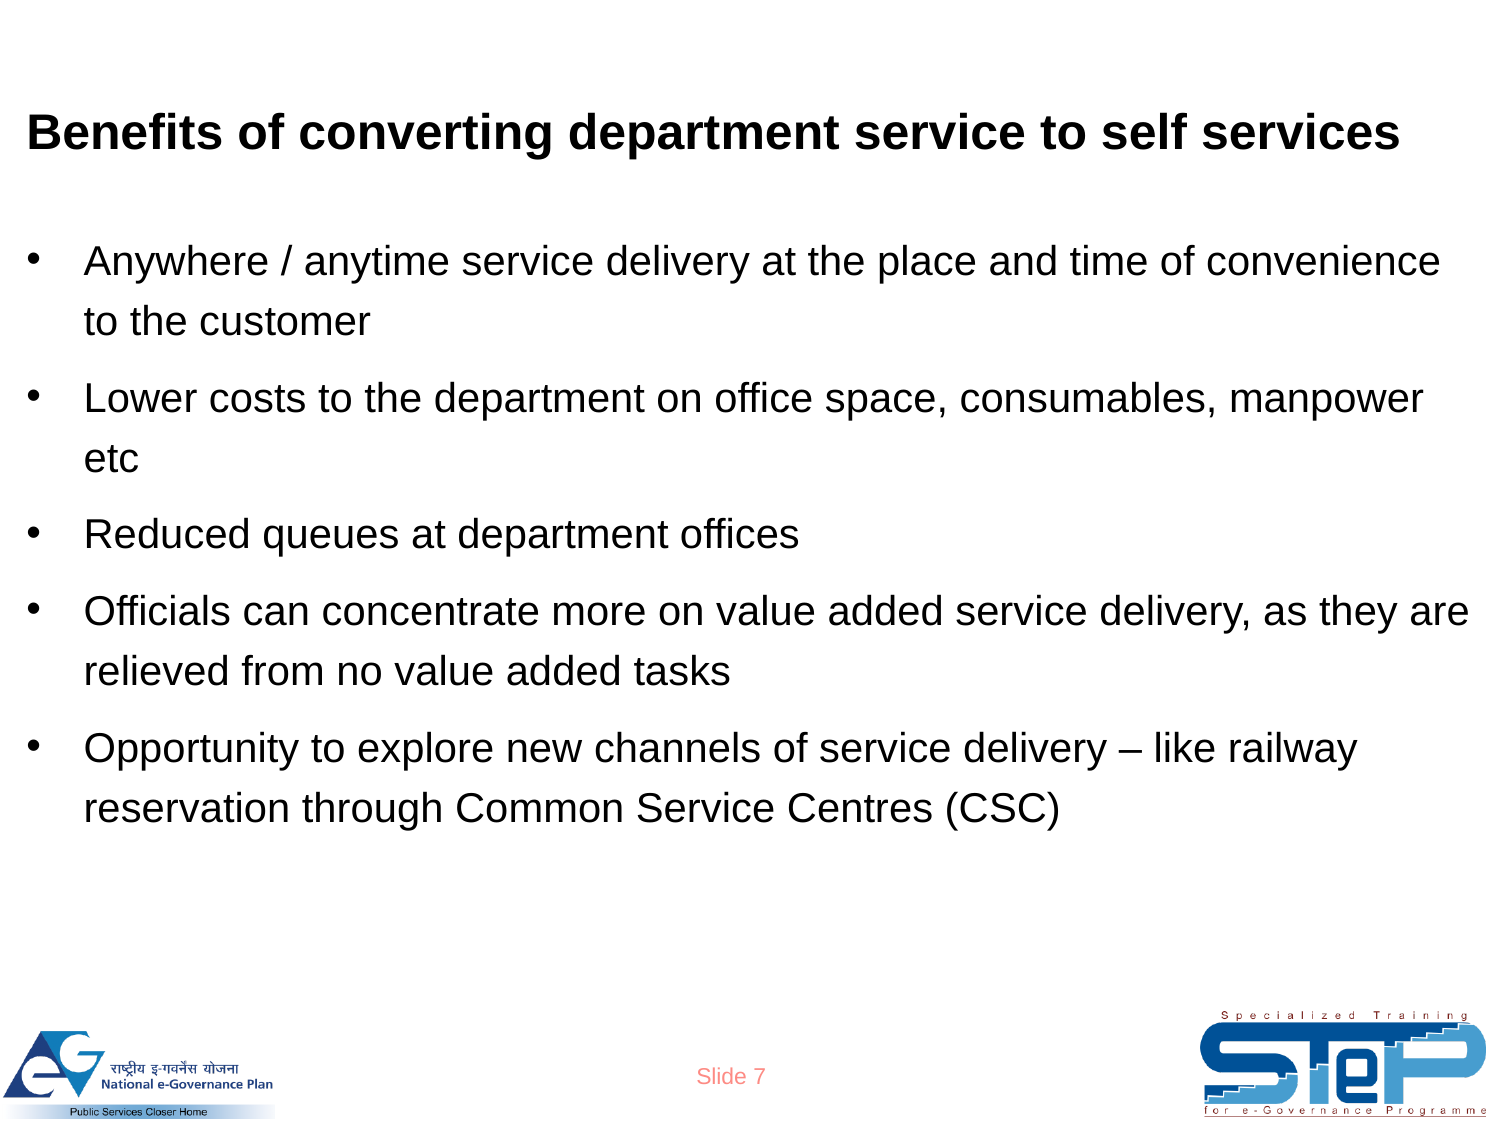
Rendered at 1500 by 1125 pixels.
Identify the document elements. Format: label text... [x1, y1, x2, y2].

list Anywhere / anytime service delivery at the place and time of convenience to the customer Lower costs to the department on office space, consumables, manpower etc Reduced queues at department offices Officials can concentrate more on value added service delivery, as they are relieved from no value added tasks Opportunity to explore new channels of service delivery – like railway reservation through Common Service Centres (CSC) [26, 223, 1474, 1037]
title Benefits of converting department service to self services [26, 99, 1472, 223]
picture [1200, 1011, 1486, 1117]
picture [2, 1031, 275, 1119]
